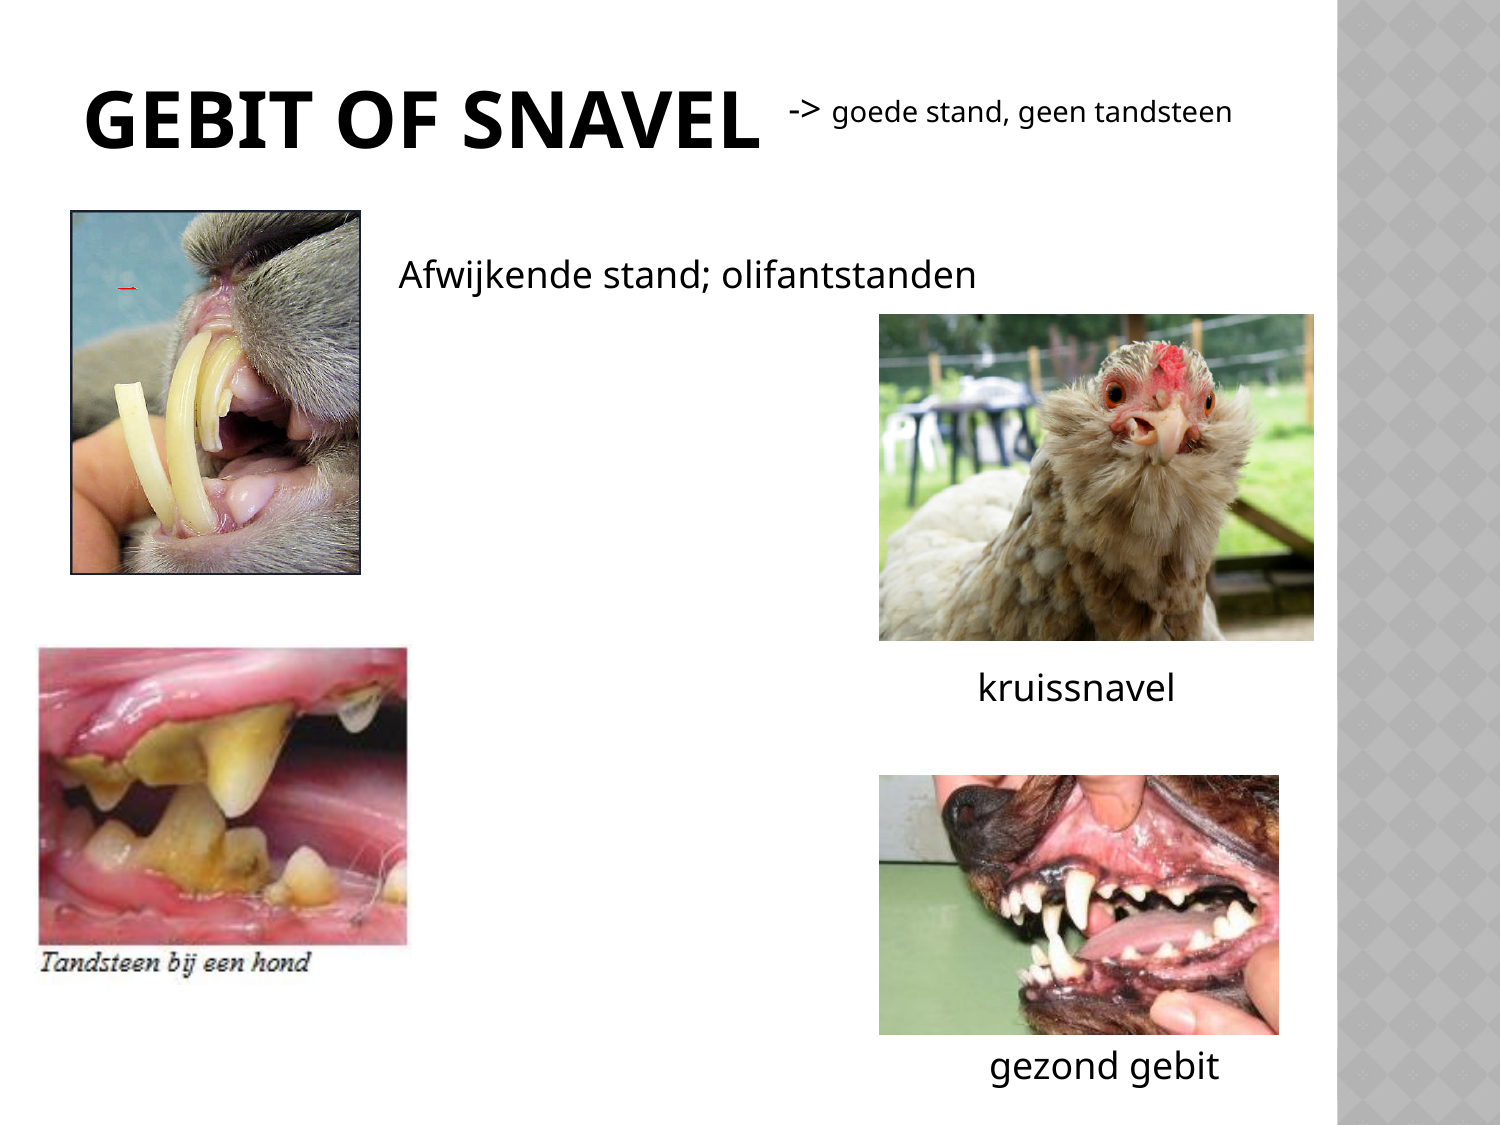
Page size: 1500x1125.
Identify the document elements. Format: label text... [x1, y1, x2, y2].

picture [879, 314, 1315, 641]
picture [879, 774, 1279, 1035]
text_box -> goede stand, geen tandsteen [773, 78, 1306, 138]
text_box Afwijkende stand; olifantstanden [383, 243, 996, 304]
picture [70, 210, 361, 575]
title Gebit of snavel [75, 52, 1263, 164]
text_box kruissnavel [962, 656, 1199, 717]
picture [34, 644, 412, 985]
text_box gezond gebit [974, 1046, 1247, 1095]
